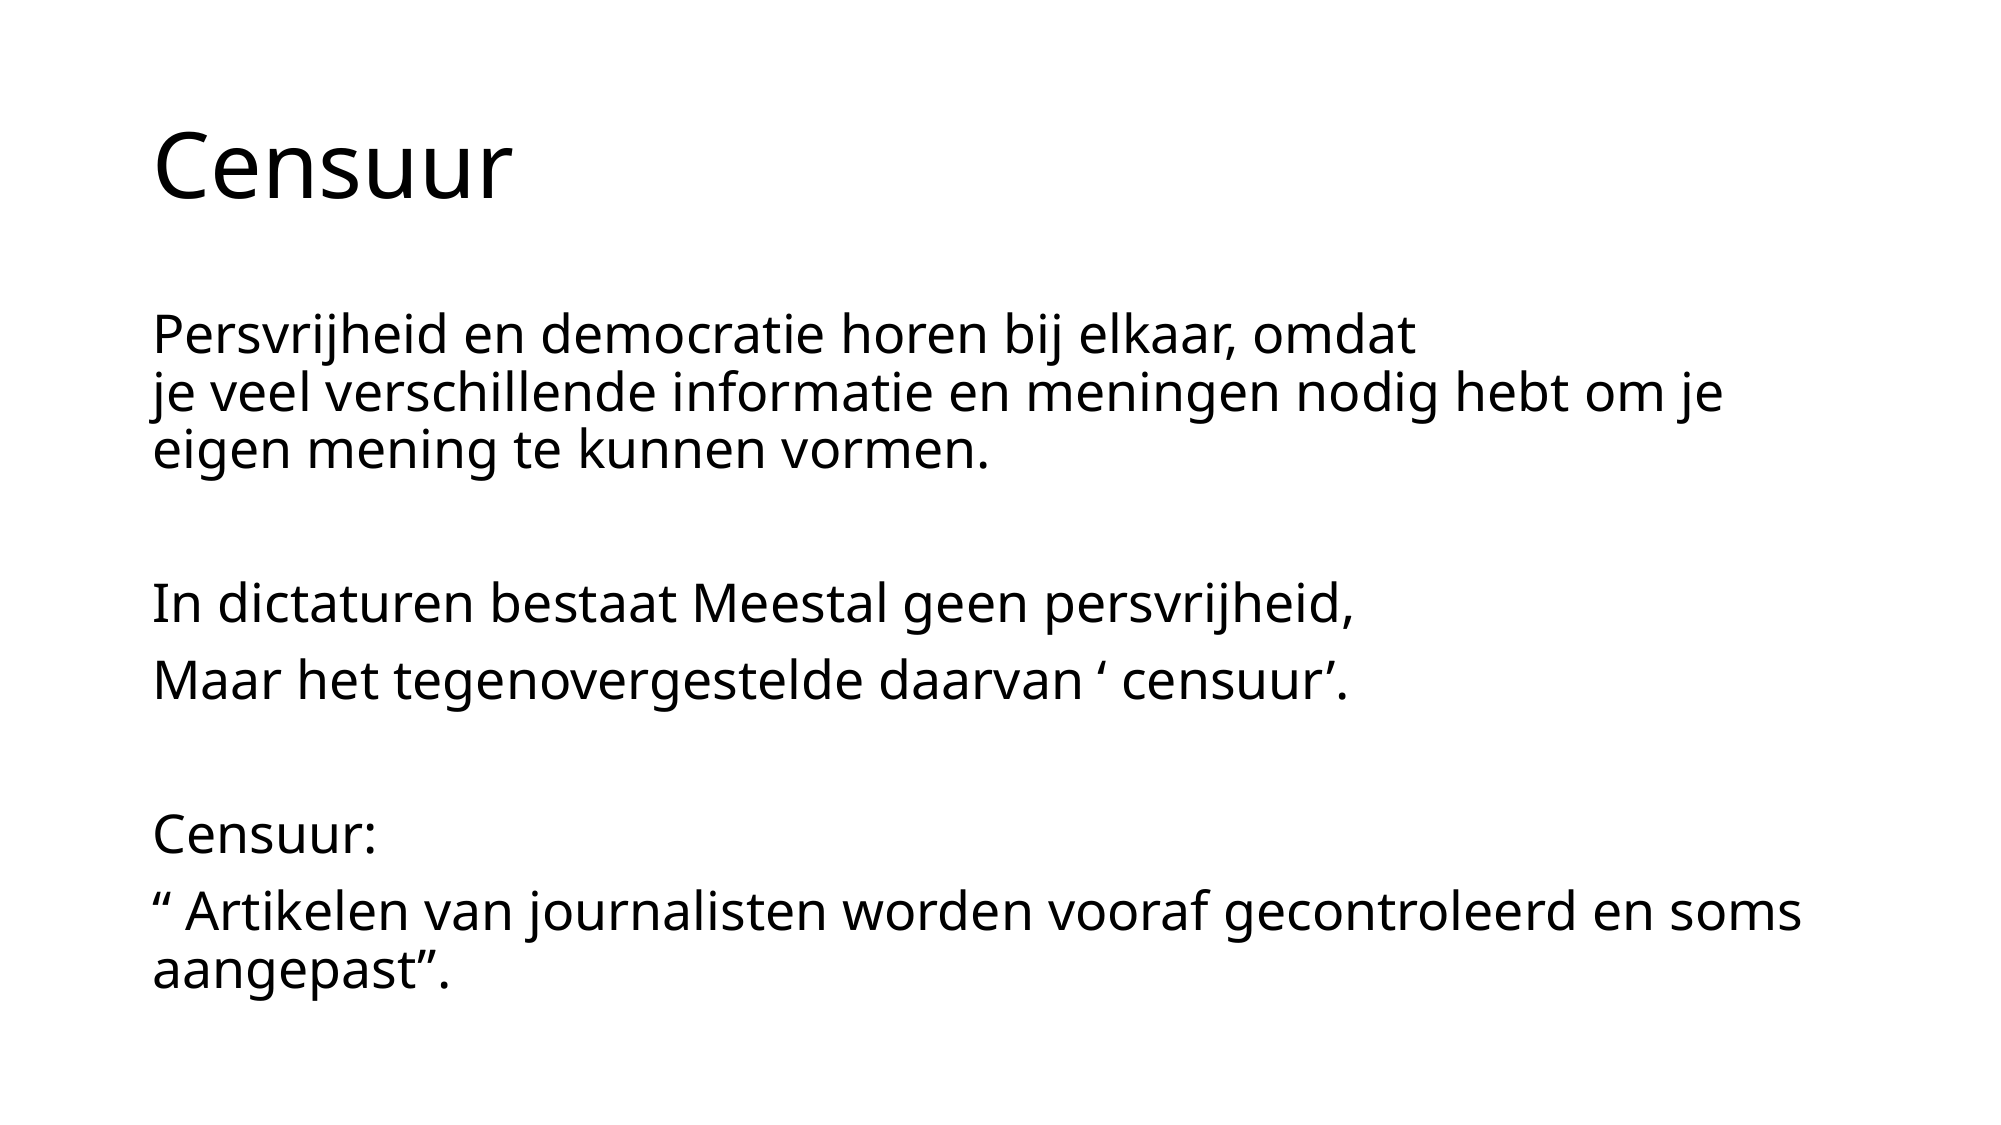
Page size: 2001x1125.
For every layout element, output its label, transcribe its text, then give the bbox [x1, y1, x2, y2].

title Censuur [137, 59, 1863, 278]
list Persvrijheid en democratie horen bij elkaar, omdat je veel verschillende informatie en meningen nodig hebt om je eigen mening te kunnen vormen. In dictaturen bestaat Meestal geen persvrijheid, Maar het tegenovergestelde daarvan ‘ censuur’. Censuur: “ Artikelen van journalisten worden vooraf gecontroleerd en soms aangepast”. [137, 299, 1863, 1014]
